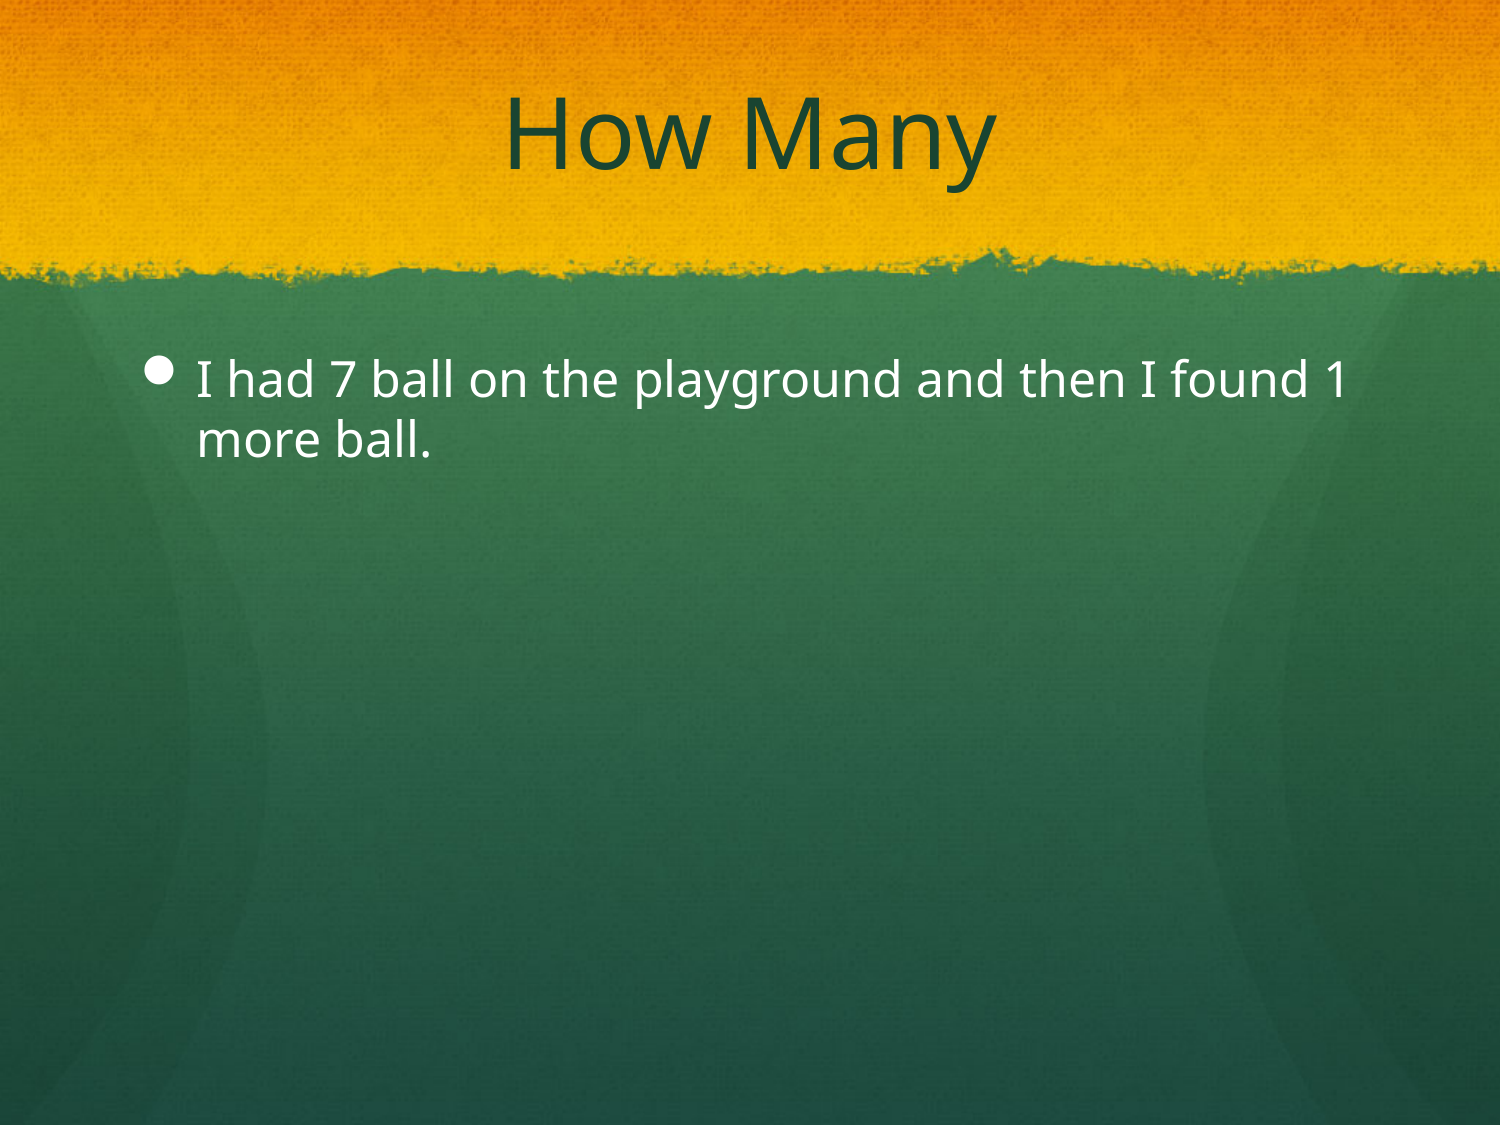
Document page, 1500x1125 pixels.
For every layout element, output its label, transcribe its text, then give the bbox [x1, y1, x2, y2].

list I had 7 ball on the playground and then I found 1 more ball. [125, 339, 1375, 1026]
title How Many [125, 13, 1375, 246]
picture [0, 0, 1500, 1125]
